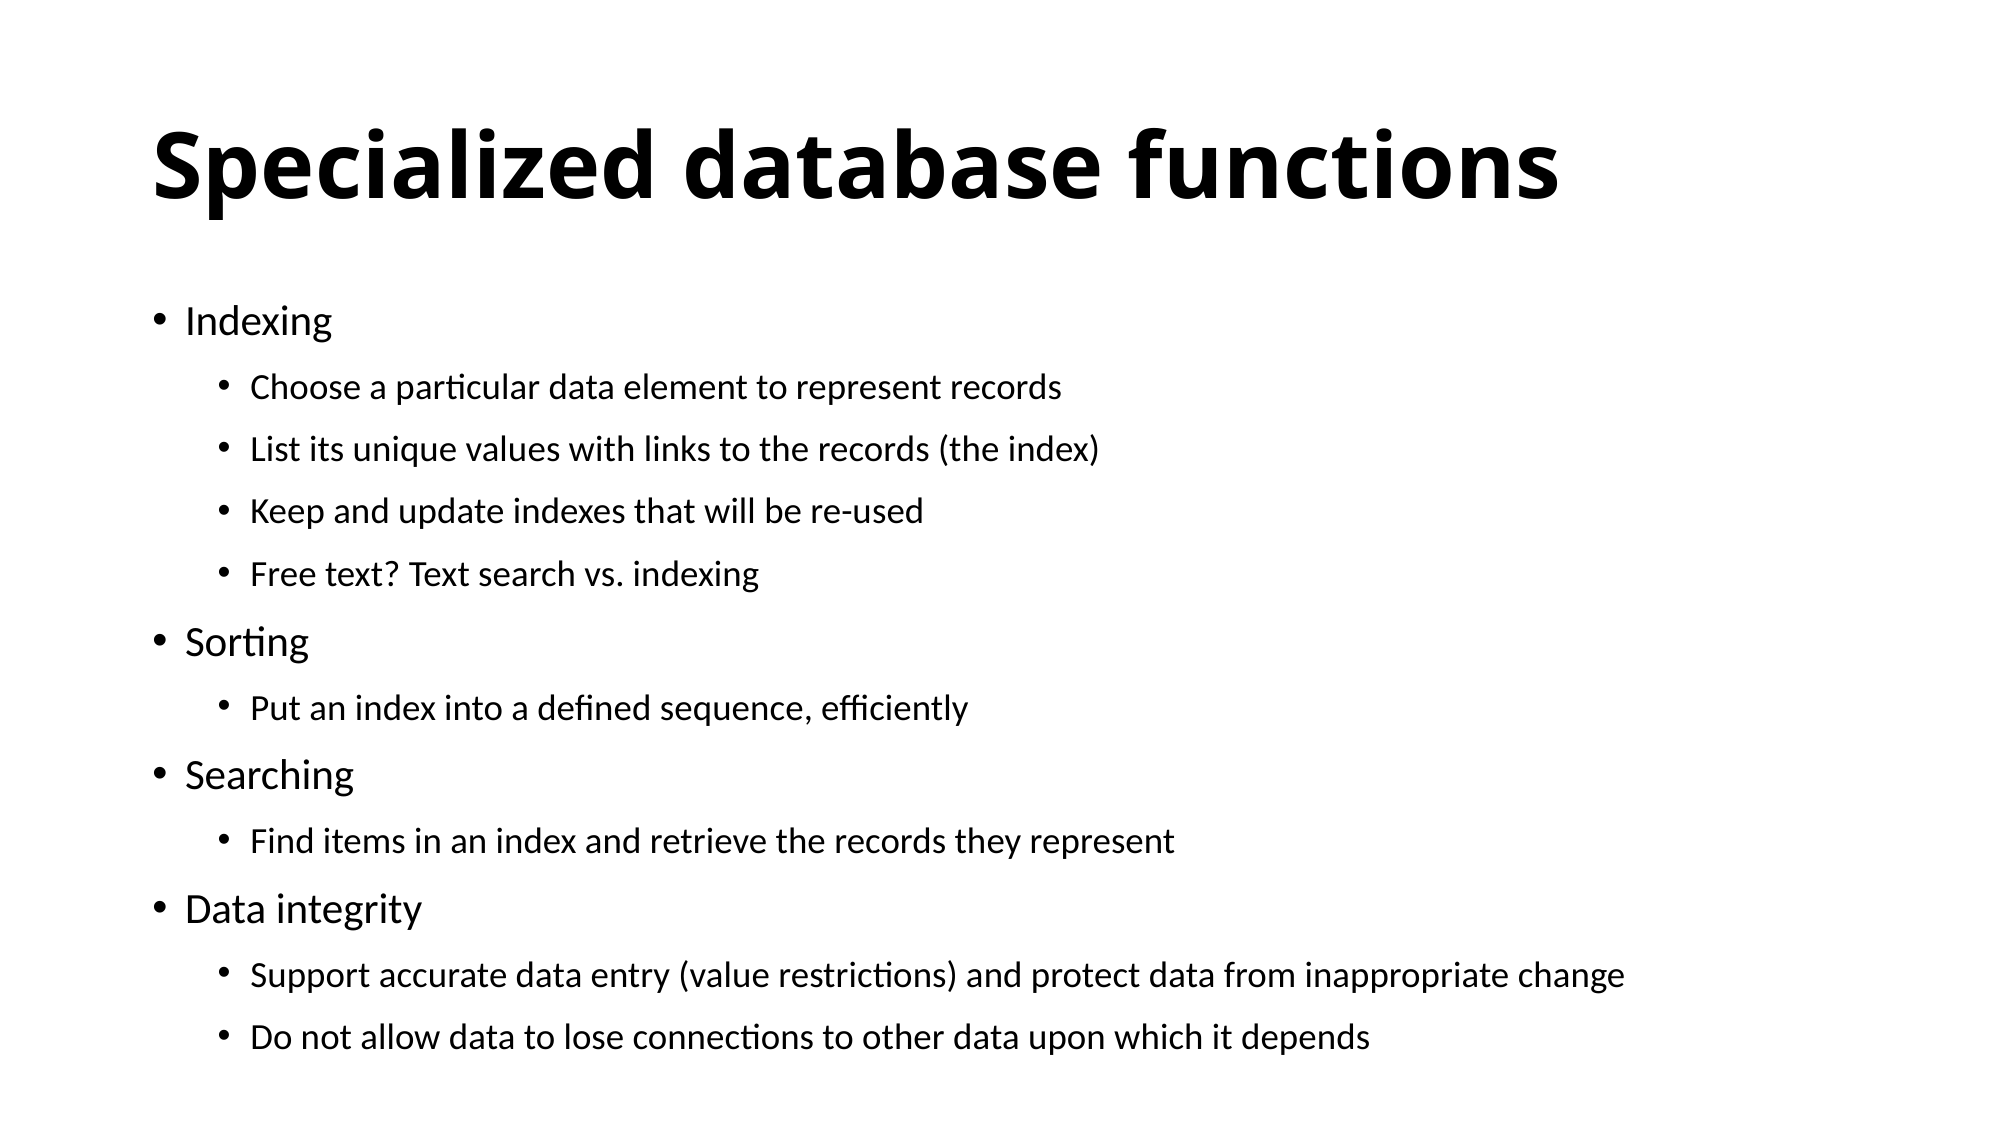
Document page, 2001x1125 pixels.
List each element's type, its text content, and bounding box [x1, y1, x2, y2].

list Indexing Choose a particular data element to represent records List its unique values with links to the records (the index) Keep and update indexes that will be re-used Free text? Text search vs. indexing Sorting Put an index into a defined sequence, efficiently Searching Find items in an index and retrieve the records they represent Data integrity Support accurate data entry (value restrictions) and protect data from inappropriate change Do not allow data to lose connections to other data upon which it depends [137, 274, 1915, 1075]
title Specialized database functions [137, 59, 1863, 274]
